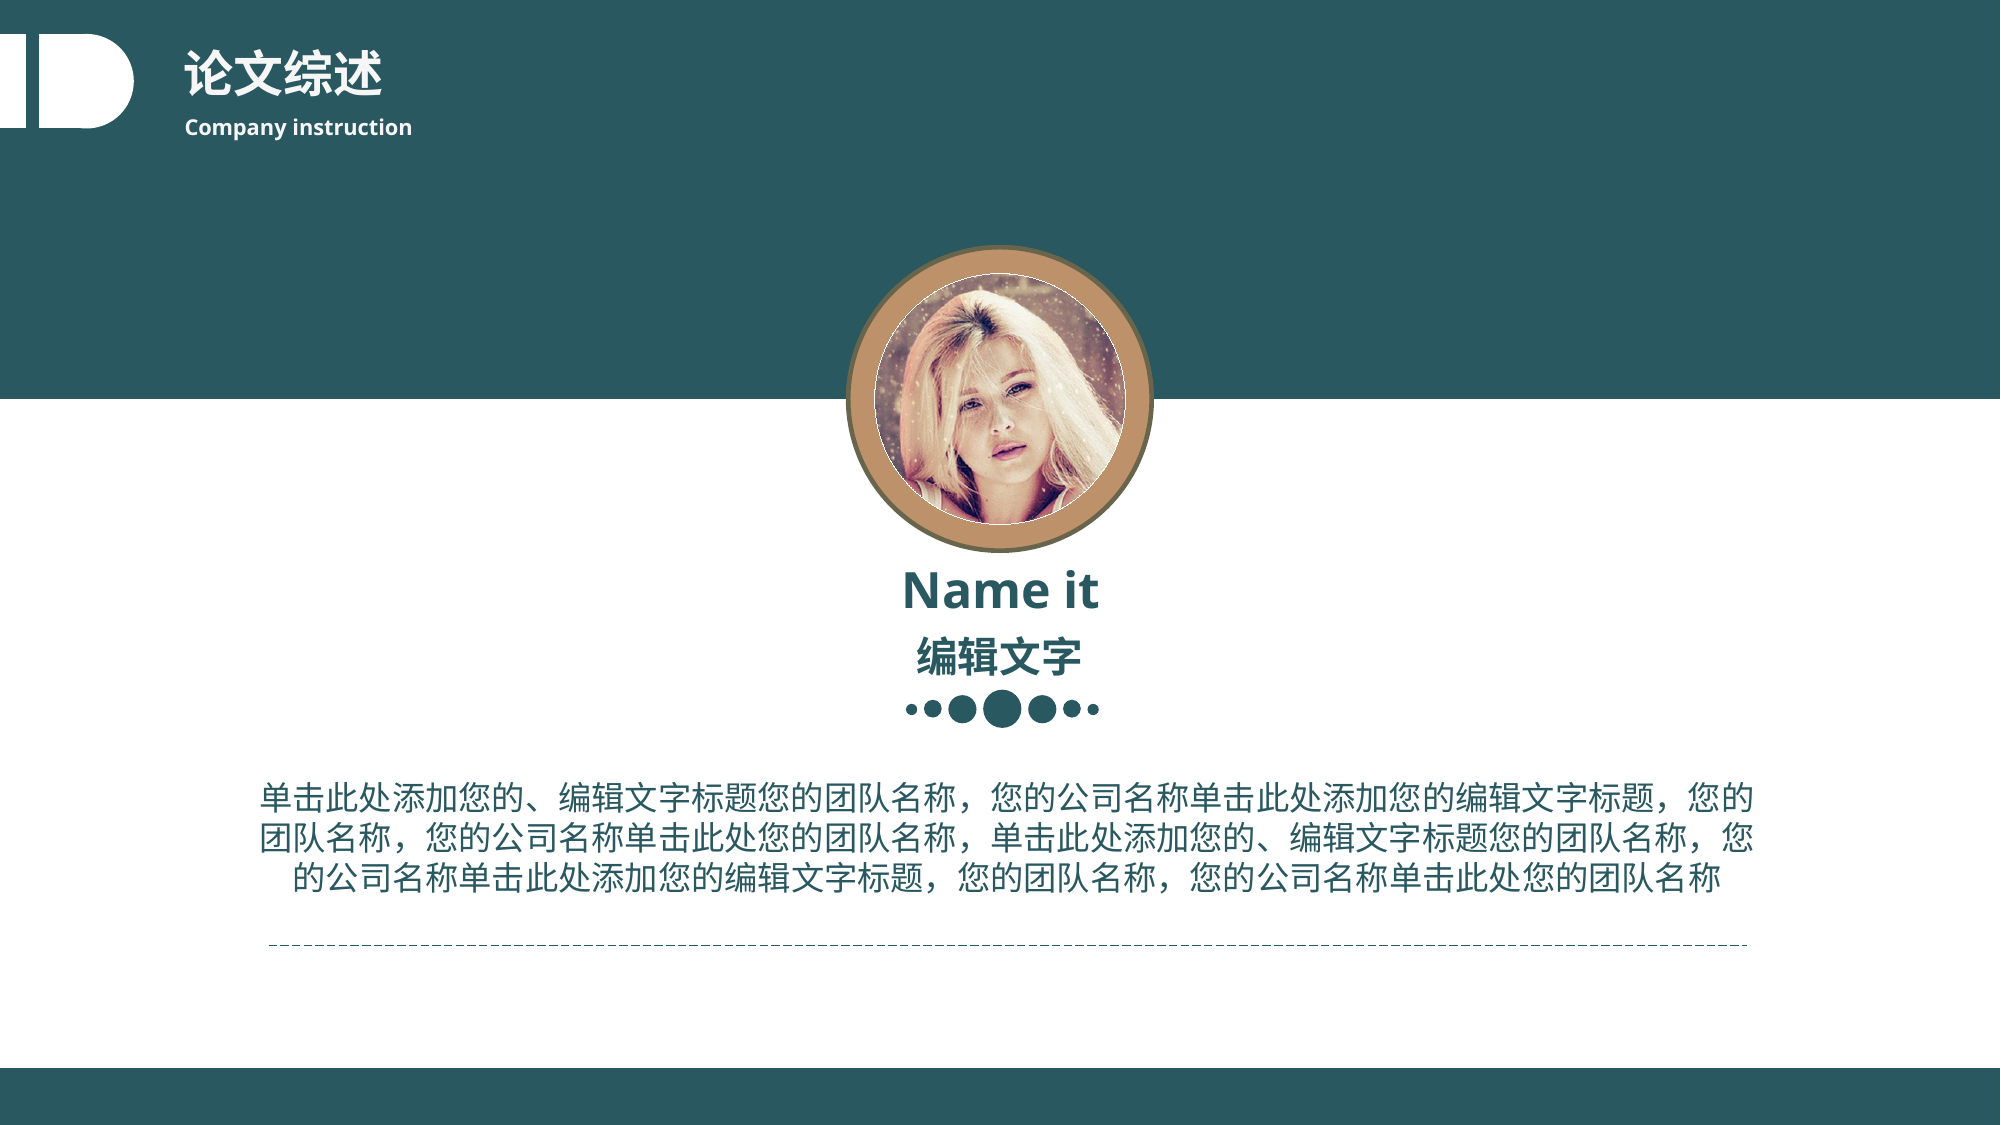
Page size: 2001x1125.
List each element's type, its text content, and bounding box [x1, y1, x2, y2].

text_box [848, 247, 1152, 551]
text_box 编辑文字 [901, 626, 1099, 688]
text_box Name it [886, 551, 1129, 626]
text_box Company instruction [169, 105, 429, 147]
text_box 论文综述 [169, 34, 399, 105]
text_box [0, 34, 26, 128]
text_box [40, 34, 133, 128]
text_box 单击此处添加您的、编辑文字标题您的团队名称，您的公司名称单击此处添加您的编辑文字标题，您的团队名称，您的公司名称单击此处您的团队名称，单击此处添加您的、编辑文字标题您的团队名称，您的公司名称单击此处添加您的编辑文字标题，您的团队名称，您的公司名称单击此处您的团队名称 [232, 769, 1783, 985]
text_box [906, 690, 1098, 727]
text_box [0, 0, 2000, 400]
